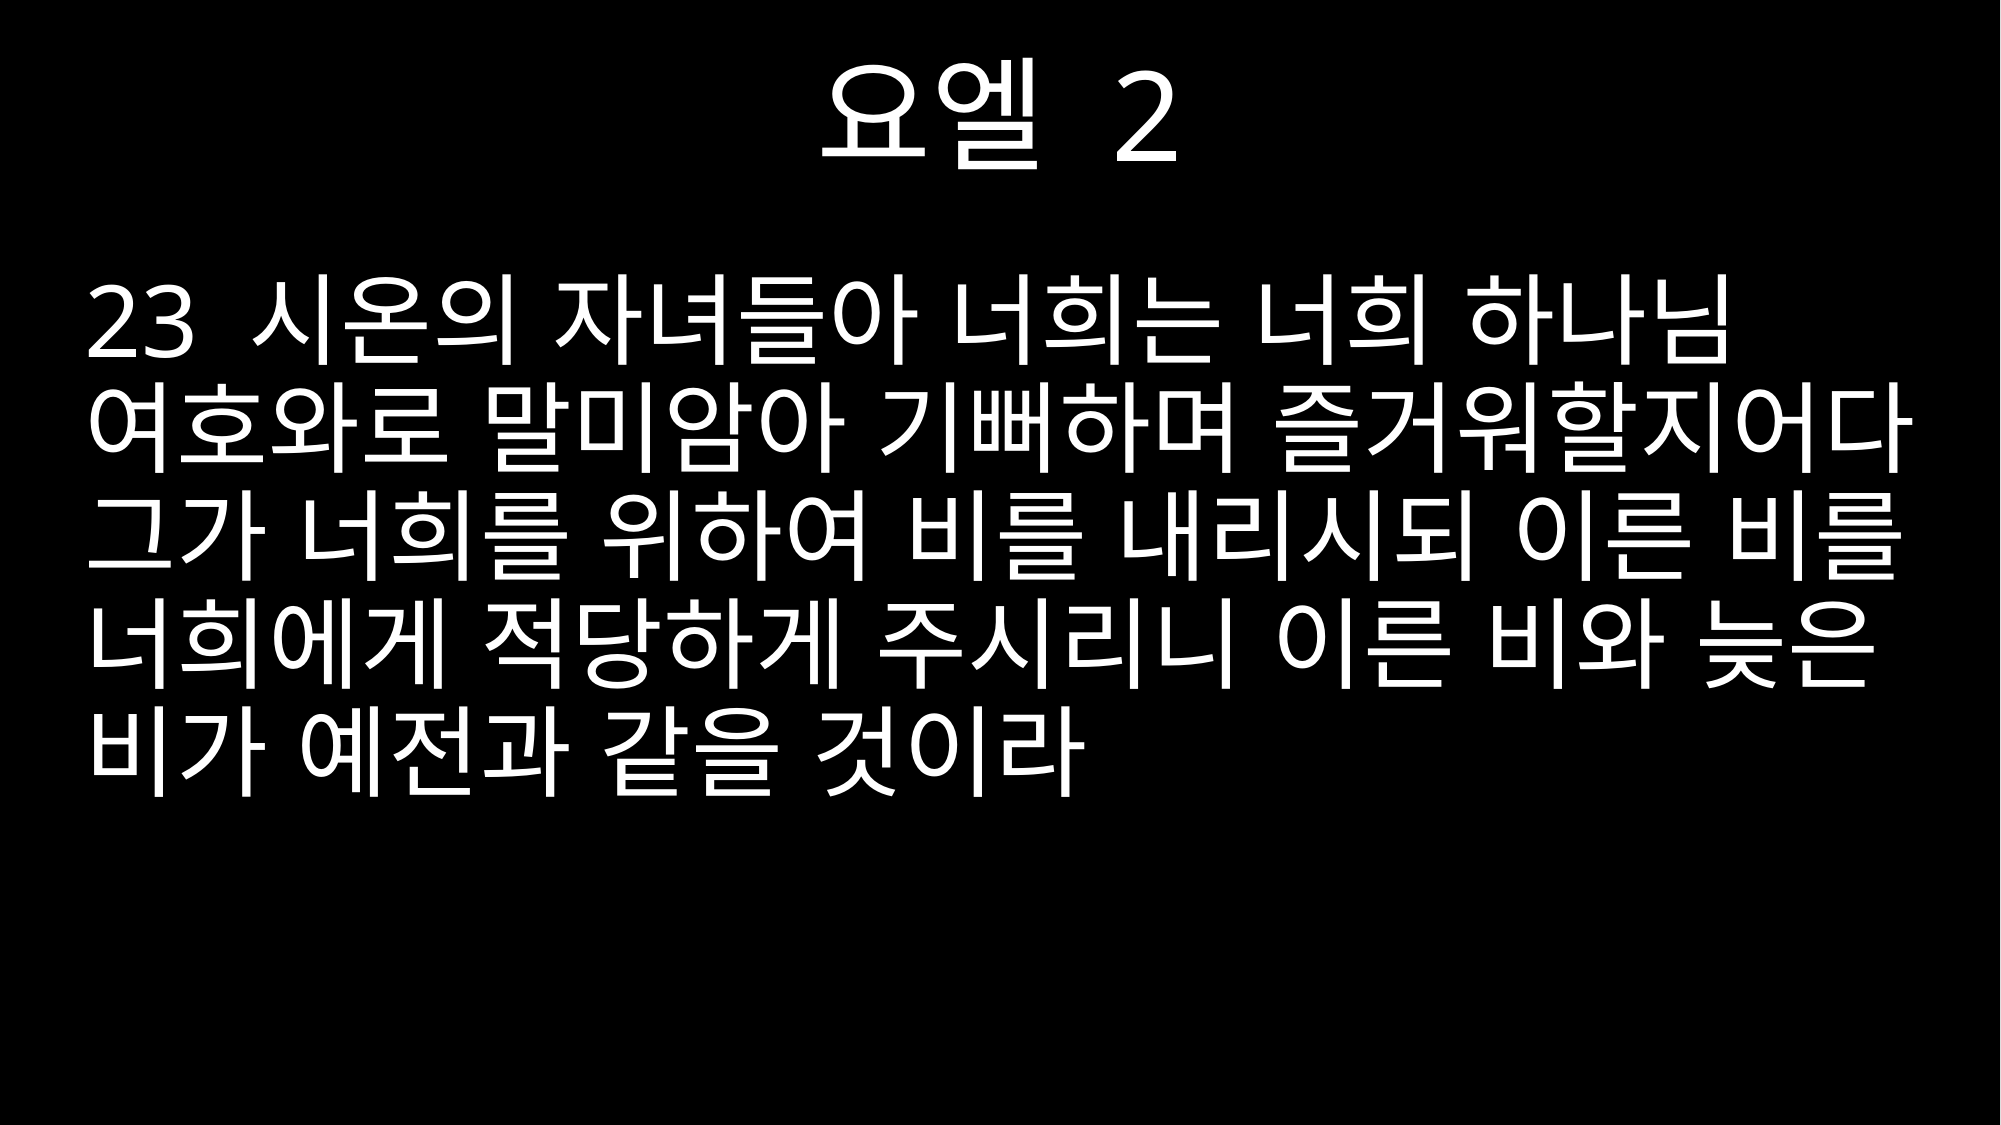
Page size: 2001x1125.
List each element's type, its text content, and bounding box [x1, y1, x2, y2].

picture [0, 0, 2001, 1125]
footer 요엘 2 [0, 32, 2000, 192]
list 23 시온의 자녀들아 너희는 너희 하나님 여호와로 말미암아 기뻐하며 즐거워할지어다 그가 너희를 위하여 비를 내리시되 이른 비를 너희에게 적당하게 주시리니 이른 비와 늦은 비가 예전과 같을 것이라 [69, 263, 1953, 423]
